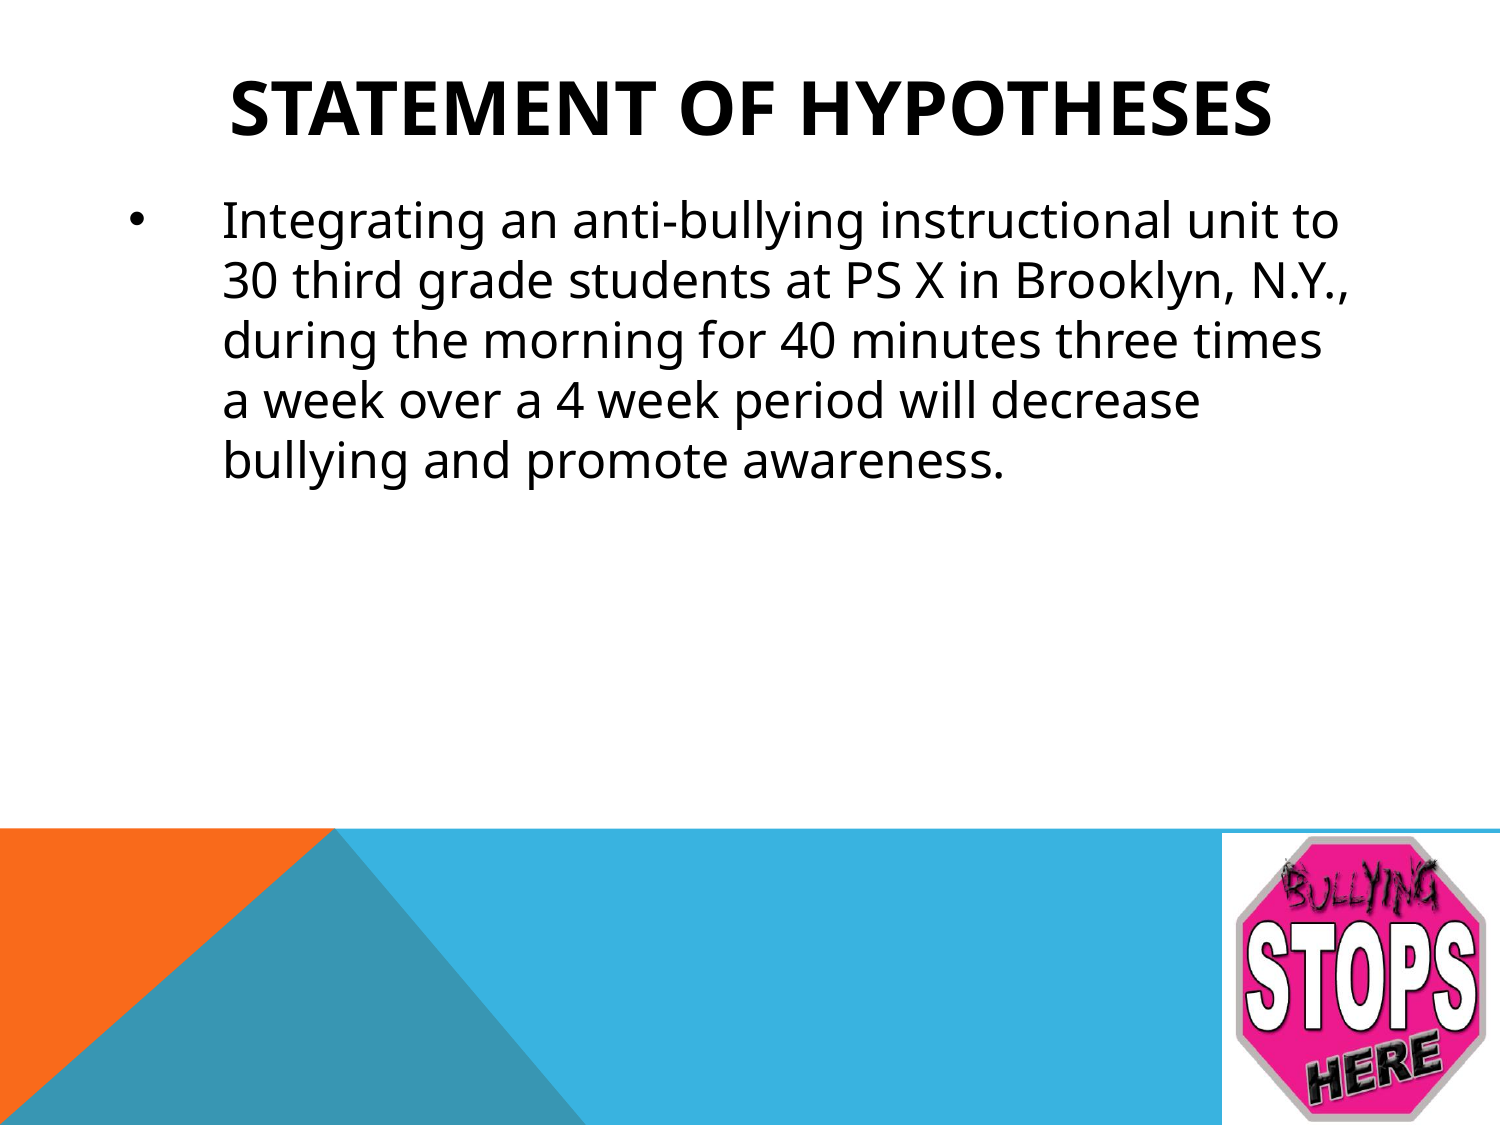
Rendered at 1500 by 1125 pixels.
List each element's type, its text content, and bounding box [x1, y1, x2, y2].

title Statement of Hypotheses [135, 60, 1369, 150]
list Integrating an anti-bullying instructional unit to 30 third grade students at PS X in Brooklyn, N.Y., during the morning for 40 minutes three times a week over a 4 week period will decrease bullying and promote awareness. [113, 180, 1369, 762]
picture [1222, 833, 1500, 1125]
